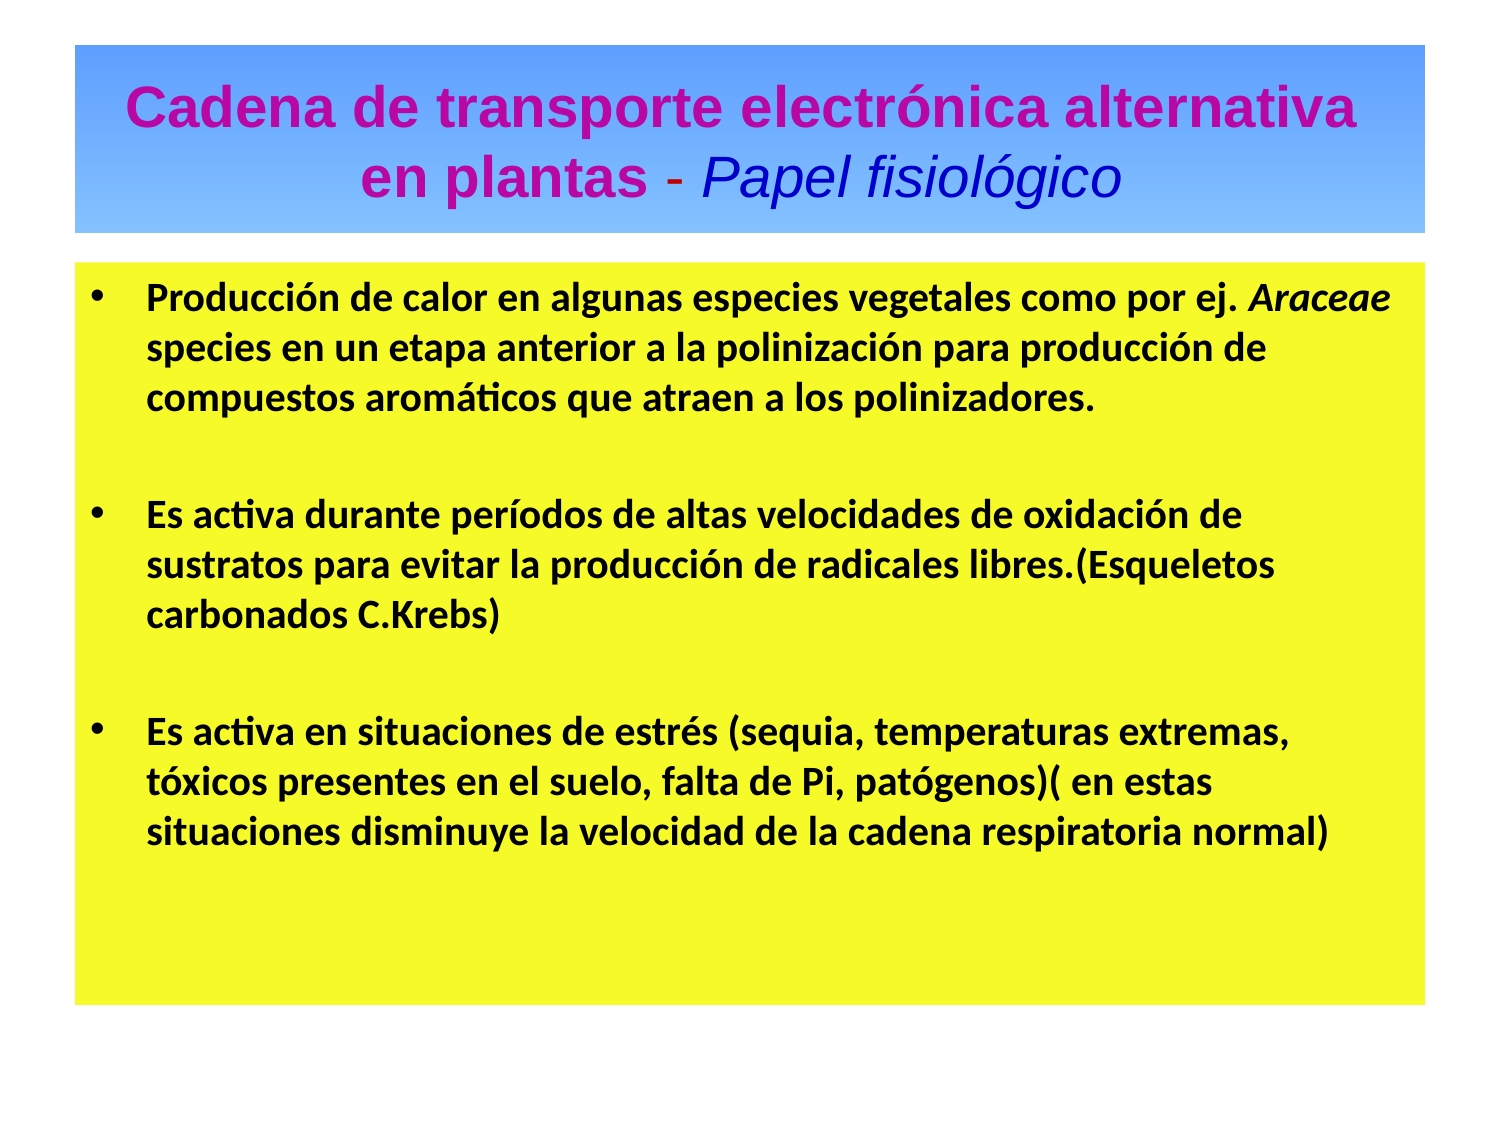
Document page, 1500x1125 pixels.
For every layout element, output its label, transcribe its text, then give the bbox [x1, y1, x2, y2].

title Cadena de transporte electrónica alternativa en plantas - Papel fisiológico [75, 45, 1425, 233]
list Producción de calor en algunas especies vegetales como por ej. Araceae species en un etapa anterior a la polinización para producción de compuestos aromáticos que atraen a los polinizadores. Es activa durante períodos de altas velocidades de oxidación de sustratos para evitar la producción de radicales libres.(Esqueletos carbonados C.Krebs) Es activa en situaciones de estrés (sequia, temperaturas extremas, tóxicos presentes en el suelo, falta de Pi, patógenos)( en estas situaciones disminuye la velocidad de la cadena respiratoria normal) [75, 262, 1425, 1005]
